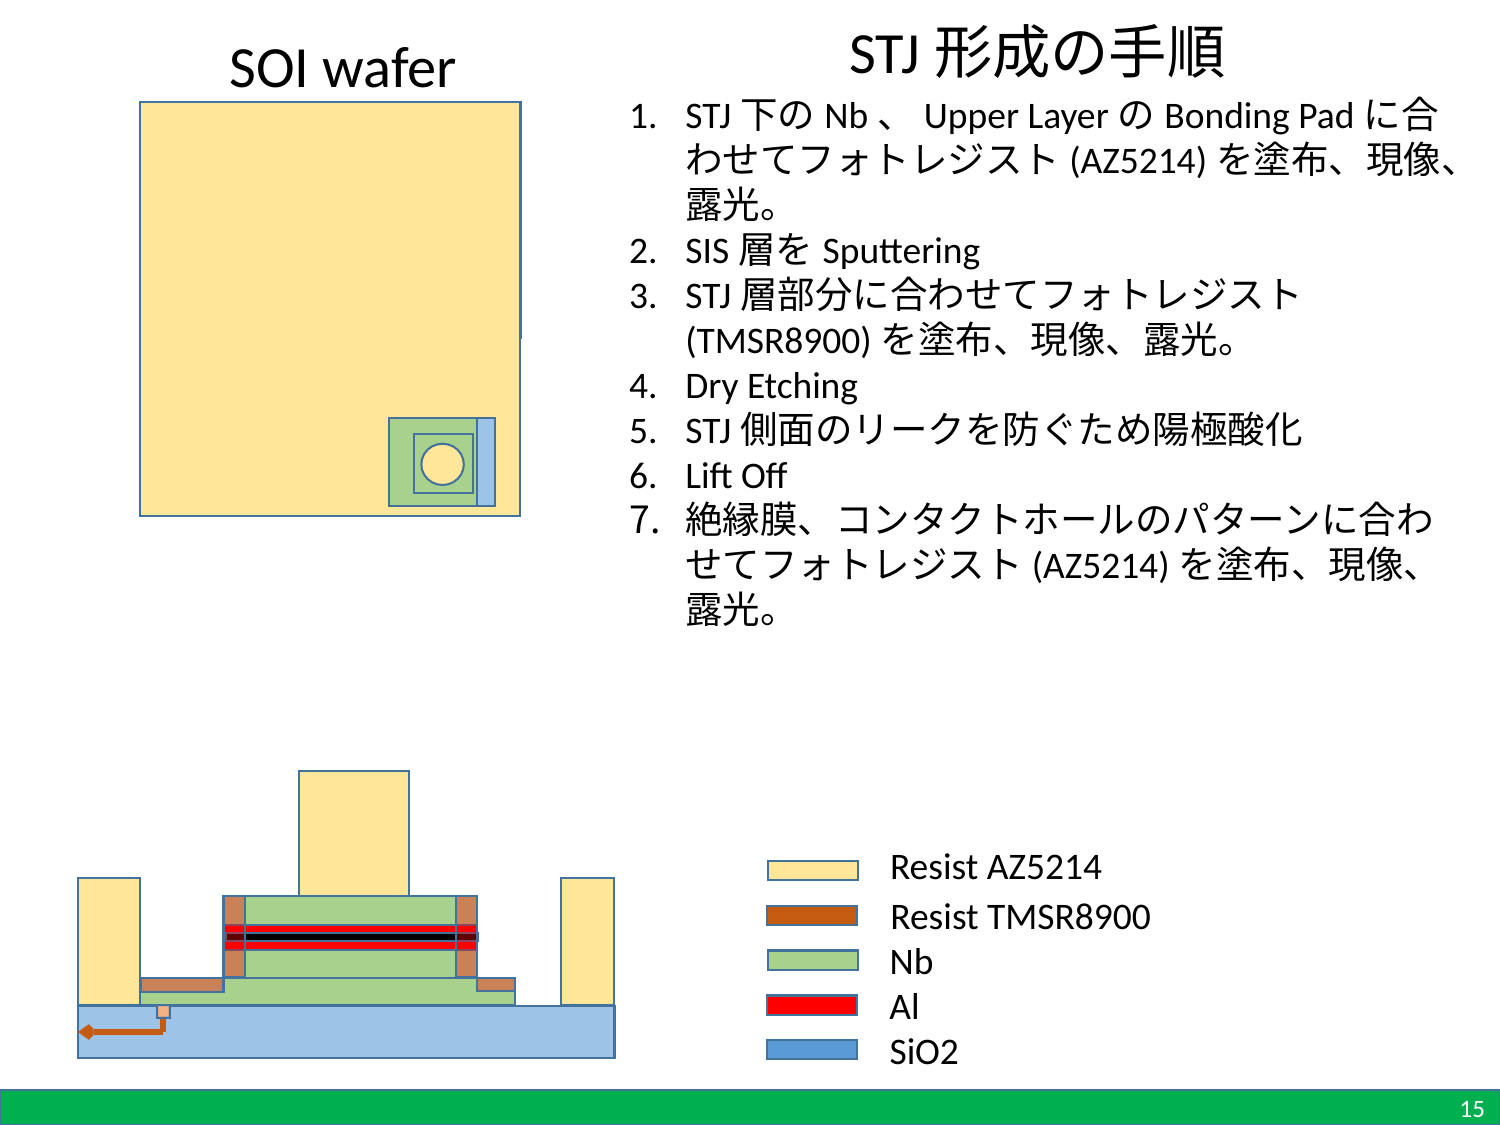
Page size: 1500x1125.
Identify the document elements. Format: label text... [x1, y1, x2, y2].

text_box [420, 442, 465, 487]
text_box [390, 419, 478, 505]
text_box [767, 949, 859, 971]
text_box SiO2 [874, 1019, 975, 1080]
text_box [139, 101, 521, 517]
picture [156, 1004, 171, 1019]
text_box [246, 942, 455, 951]
text_box Resist TMSR8900 [875, 885, 1167, 945]
text_box [560, 877, 615, 1006]
text_box [766, 1039, 858, 1060]
text_box [0, 1089, 1162, 1125]
text_box STJ下のNb、Upper LayerのBonding Padに合わせてフォトレジスト(AZ5214)を塗布、現像、露光。 SIS層をSputtering STJ層部分に合わせてフォトレジスト(TMSR8900)を塗布、現像、露光。 Dry Etching STJ側面のリークを防ぐため陽極酸化 Lift Off 絶縁膜、コンタクトホールのパターンに合わせてフォトレジスト(AZ5214)を塗布、現像、露光。 [614, 83, 1478, 728]
text_box [478, 419, 494, 505]
text_box [77, 877, 141, 1006]
text_box Al [874, 974, 935, 1019]
text_box SOI wafer [214, 21, 478, 101]
text_box [77, 1005, 616, 1059]
text_box [141, 979, 516, 1006]
text_box Resist AZ5214 [875, 834, 1118, 885]
text_box Nb [874, 929, 949, 990]
text_box [225, 951, 455, 979]
text_box [246, 895, 455, 926]
text_box [298, 770, 410, 897]
slide_number 15 [1162, 1077, 1500, 1125]
text_box STJ形成の手順 [642, 7, 1433, 83]
text_box [246, 932, 455, 942]
text_box [413, 433, 474, 494]
text_box [246, 926, 455, 932]
text_box [141, 977, 225, 993]
text_box [767, 860, 859, 881]
text_box [766, 905, 858, 926]
text_box [222, 895, 246, 978]
text_box [476, 977, 516, 992]
text_box [455, 895, 478, 979]
text_box [766, 994, 858, 1016]
